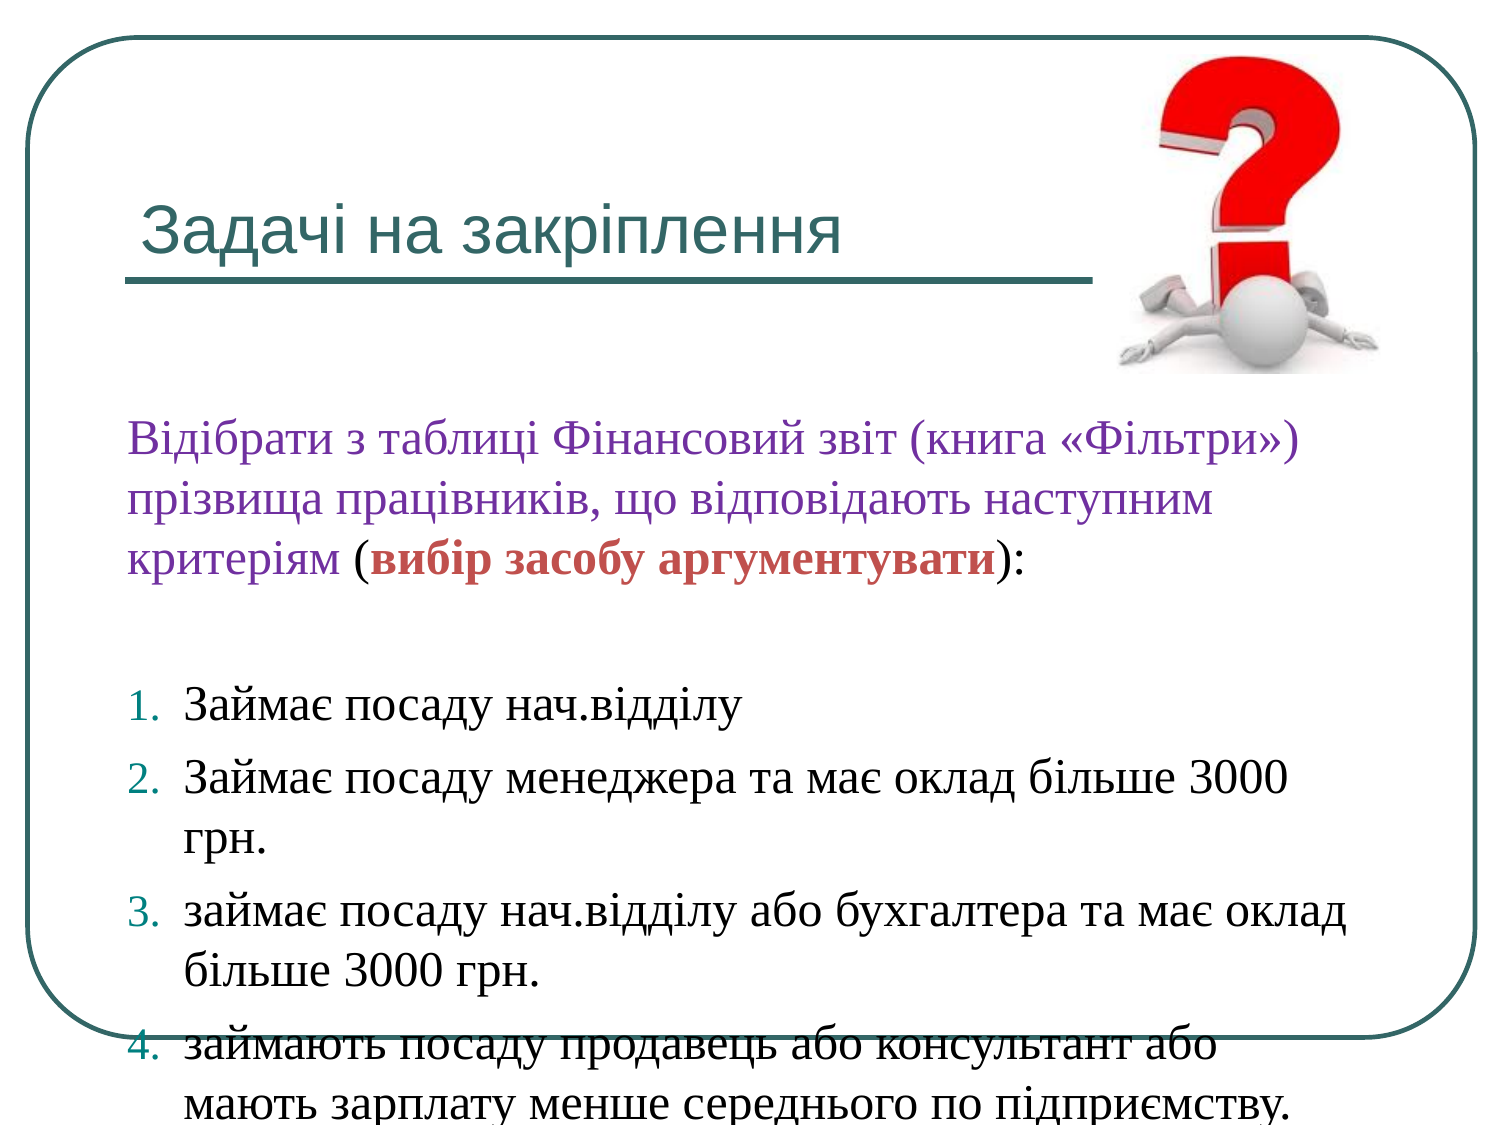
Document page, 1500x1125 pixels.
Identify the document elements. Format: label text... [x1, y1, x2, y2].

text_box [1092, 54, 1407, 374]
list Відібрати з таблиці Фінансовий звіт (книга «Фільтри») прізвища працівників, що відповідають наступним критеріям (вибір засобу аргументувати): Займає посаду нач.відділу Займає посаду менеджера та має оклад більше 3000 грн. займає посаду нач.відділу або бухгалтера та має оклад більше 3000 грн. займають посаду продавець або консультант або мають зарплату менше середнього по підприємству. [112, 397, 1375, 1012]
title Задачі на закріплення [125, 87, 1092, 275]
